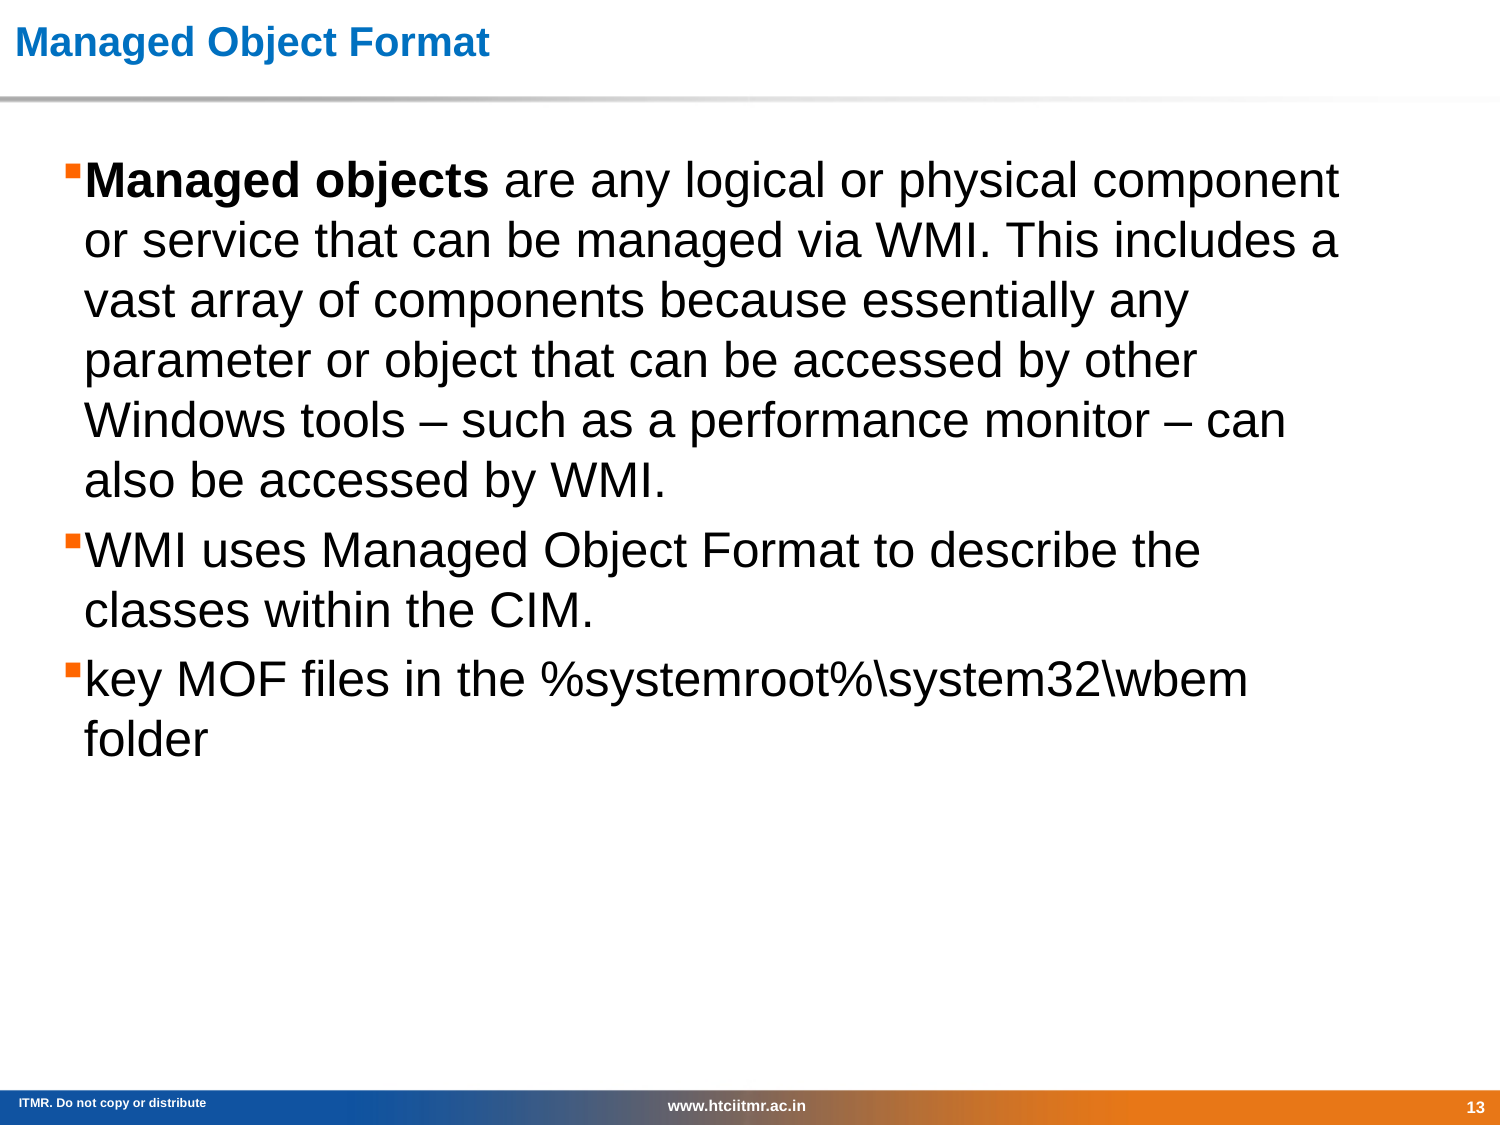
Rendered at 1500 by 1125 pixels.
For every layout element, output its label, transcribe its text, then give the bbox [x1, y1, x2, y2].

title Managed Object Format [0, 7, 1350, 95]
picture [0, 0, 1500, 1125]
list Managed objects are any logical or physical component or service that can be managed via WMI. This includes a vast array of components because essentially any parameter or object that can be accessed by other Windows tools – such as a performance monitor – can also be accessed by WMI. WMI uses Managed Object Format to describe the classes within the CIM. key MOF files in the %systemroot%\system32\wbem folder [46, 140, 1397, 883]
